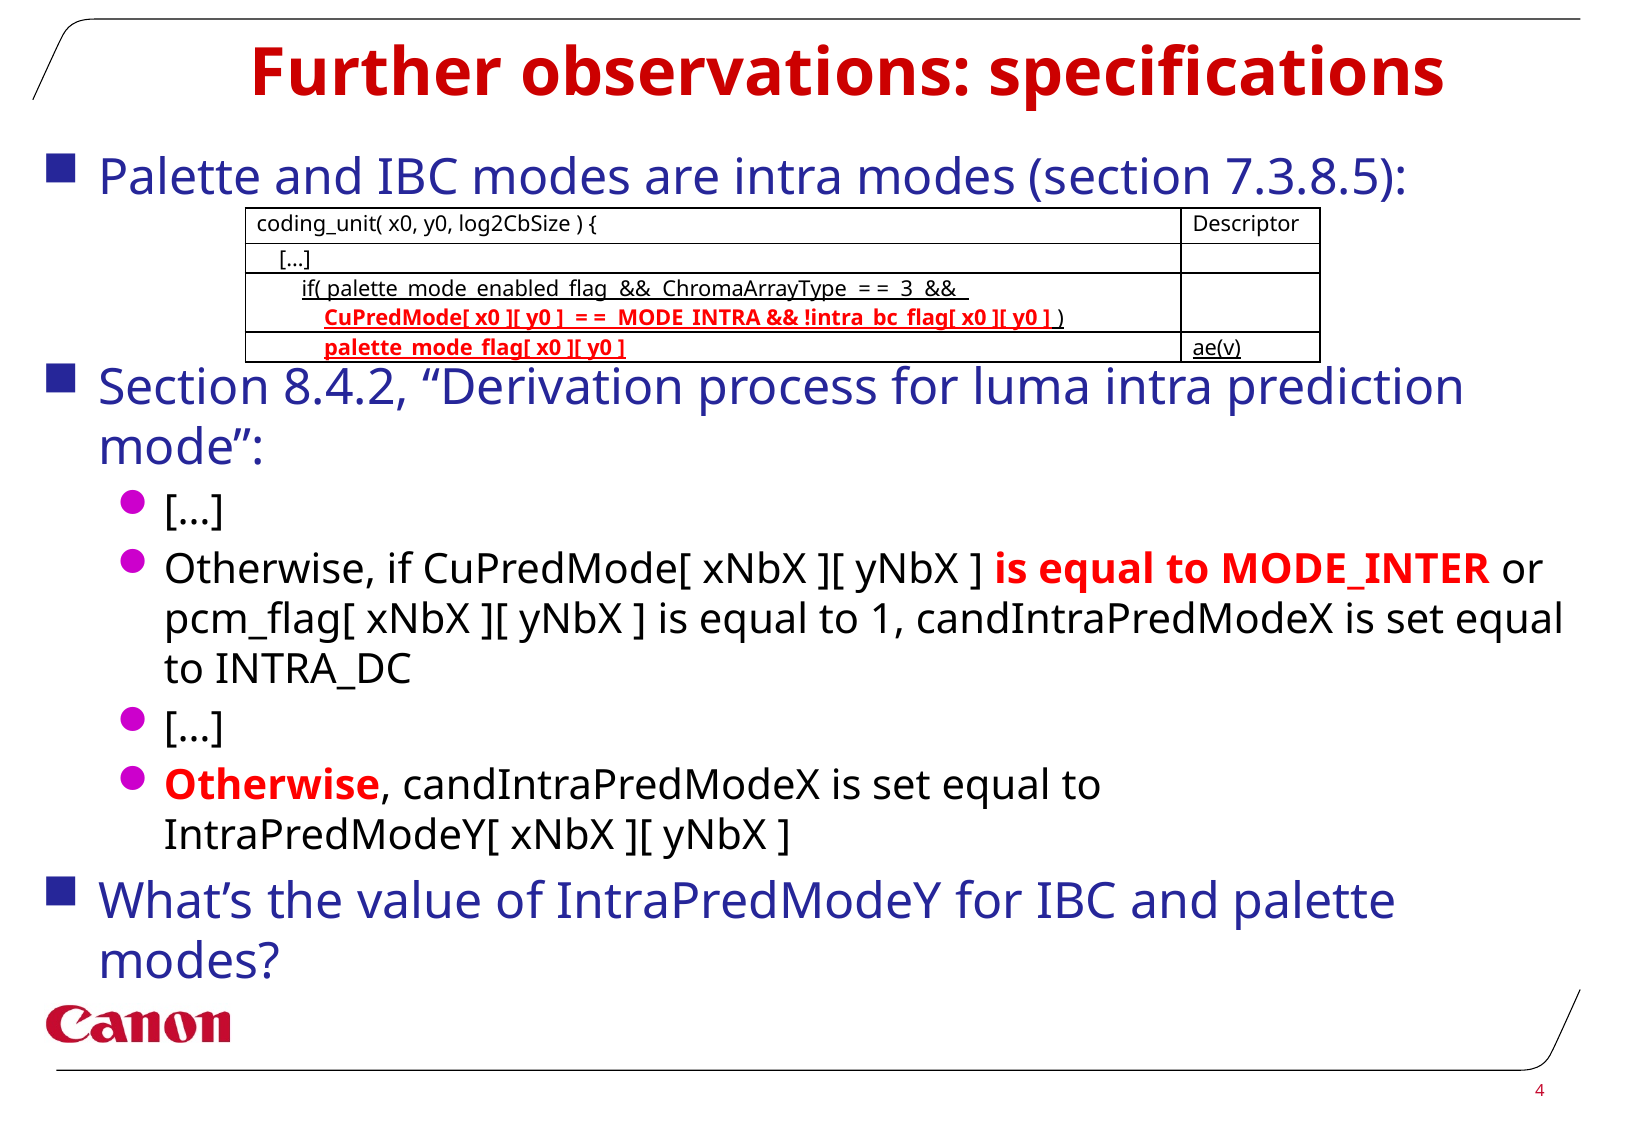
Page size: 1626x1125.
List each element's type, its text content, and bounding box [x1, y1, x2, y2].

table_cell if( palette_mode_enabled_flag && ChromaArrayType = = 3 && CuPredMode[ x0 ][ y0 ] = = MODE_INTRA && !intra_bc_flag[ x0 ][ y0 ] ) [246, 274, 1180, 331]
table_cell palette_mode_flag[ x0 ][ y0 ] [246, 333, 1180, 361]
slide_number 4 [1414, 1063, 1545, 1103]
list Palette and IBC modes are intra modes (section 7.3.8.5): Section 8.4.2, “Derivation process for luma intra prediction mode”: […] Otherwise, if CuPredMode[ xNbX ][ yNbX ] is equal to MODE_INTER or pcm_flag[ xNbX ][ yNbX ] is equal to 1, candIntraPredModeX is set equal to INTRA_DC […] Otherwise, candIntraPredModeX is set equal to IntraPredModeY[ xNbX ][ yNbX ] What’s the value of IntraPredModeY for IBC and palette modes? [27, 137, 1585, 1004]
table_cell ae(v) [1182, 333, 1319, 361]
table_cell [1182, 274, 1319, 331]
table_cell [1182, 244, 1319, 272]
table_cell […] [246, 244, 1180, 272]
title Further observations: specifications [151, 19, 1546, 119]
table_header Descriptor [1182, 209, 1319, 243]
picture [44, 1004, 232, 1043]
table_header coding_unit( x0, y0, log2CbSize ) { [246, 209, 1180, 243]
